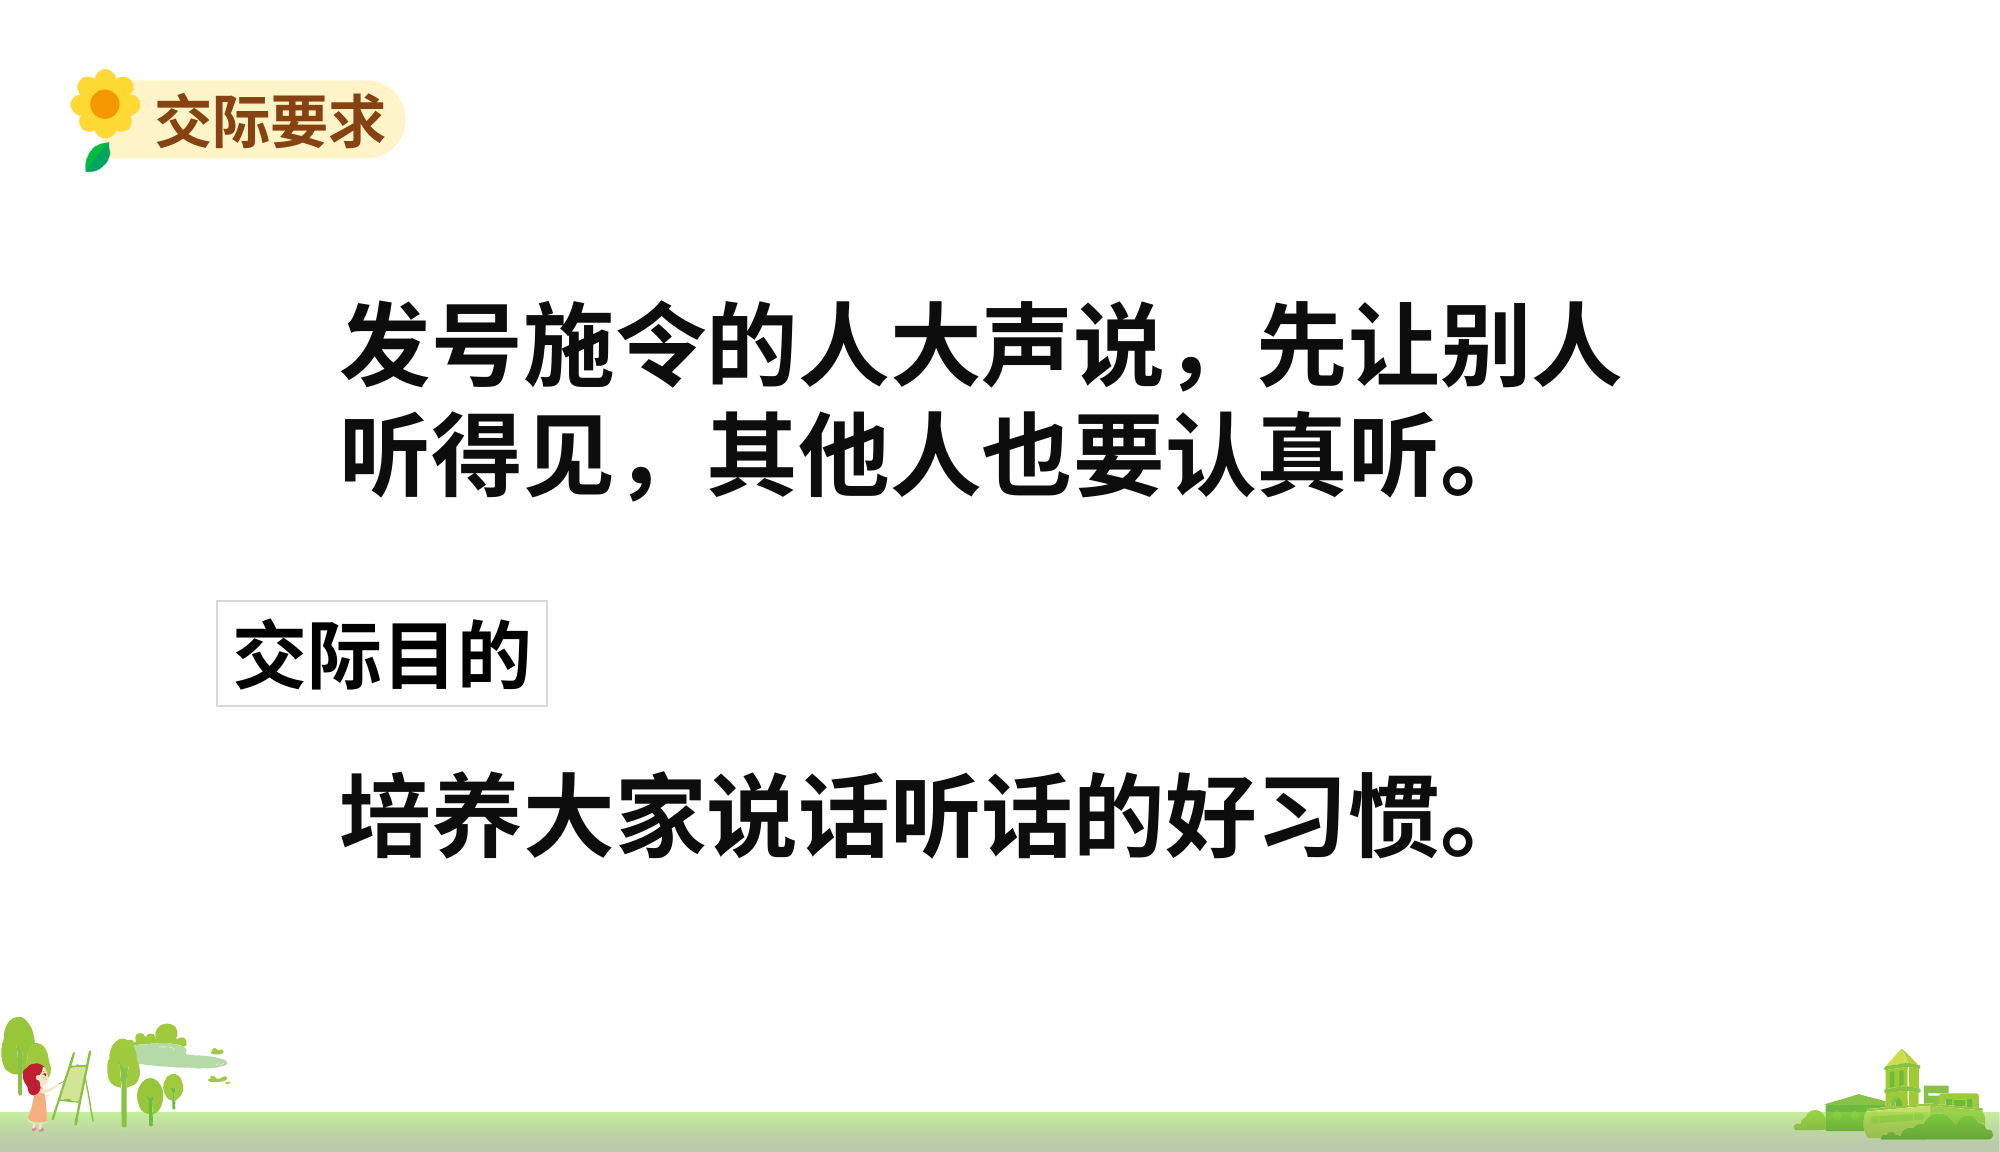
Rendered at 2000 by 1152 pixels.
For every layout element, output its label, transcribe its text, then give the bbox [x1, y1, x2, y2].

text_box 培养大家说话听话的好习惯。 [325, 751, 1675, 876]
text_box 交际目的 [216, 600, 548, 707]
text_box 发号施令的人大声说，先让别人听得见，其他人也要认真听。 [325, 280, 1675, 516]
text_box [70, 69, 406, 172]
